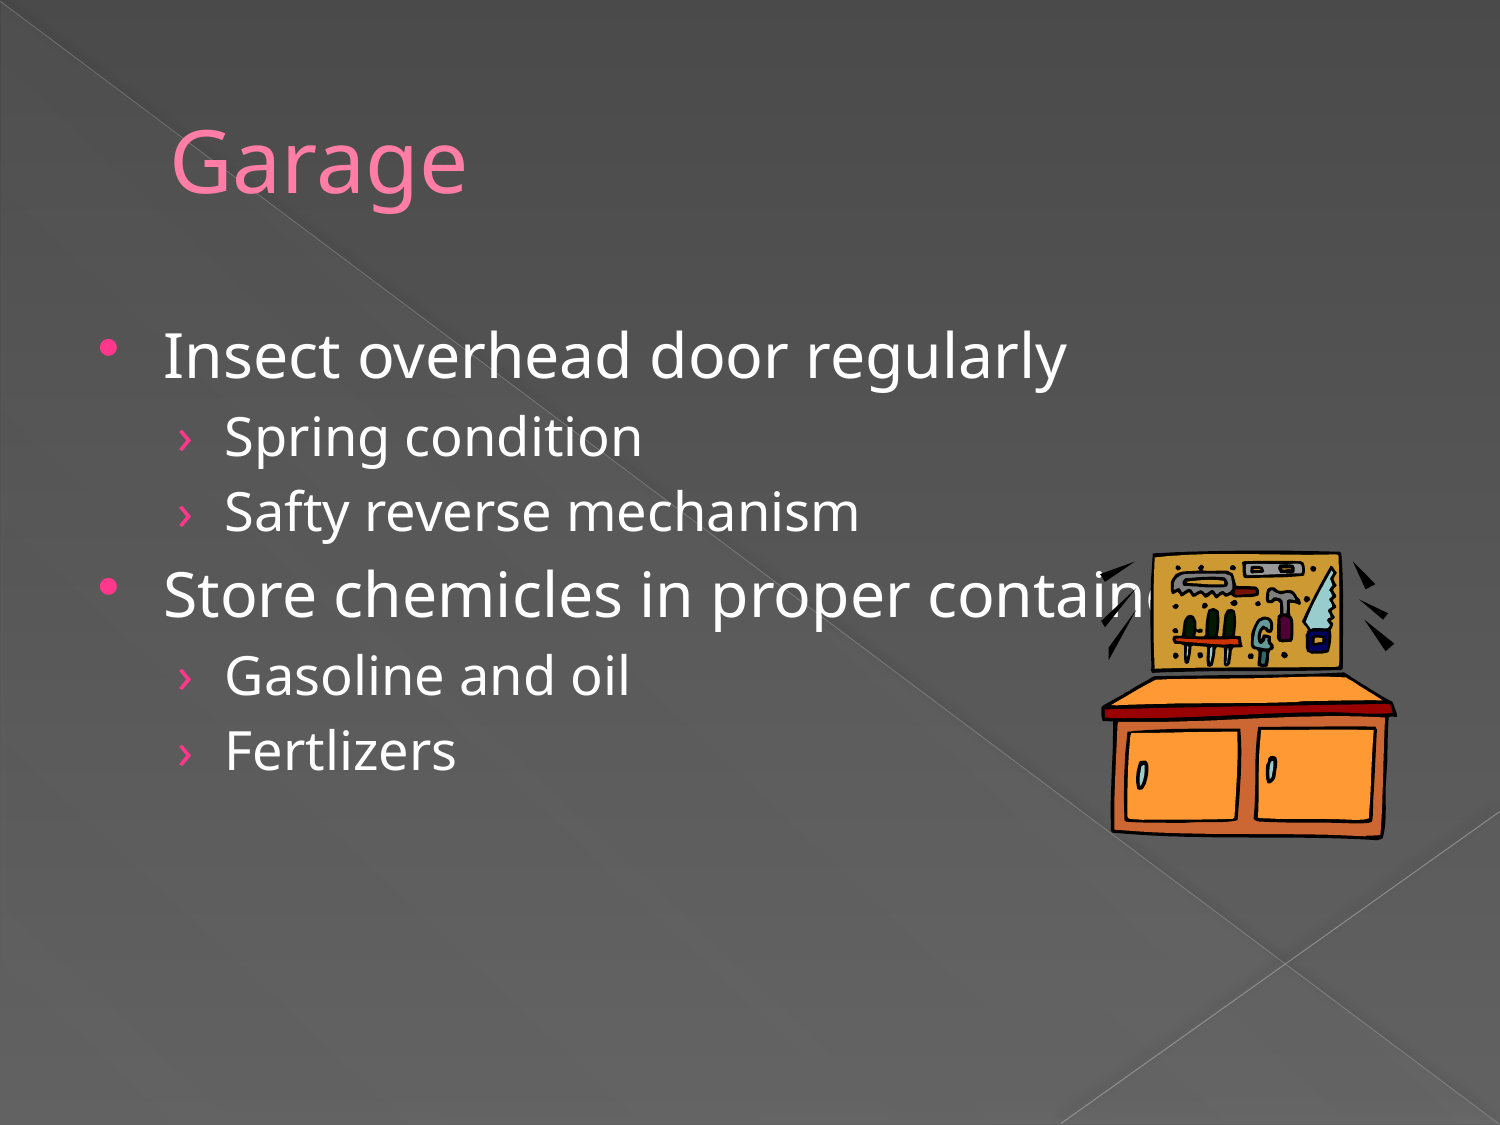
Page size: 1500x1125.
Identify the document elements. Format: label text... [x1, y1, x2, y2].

list Insect overhead door regularly Spring condition Safty reverse mechanism Store chemicles in proper containers Gasoline and oil Fertlizers [75, 308, 1425, 1059]
picture [1099, 549, 1398, 842]
title Garage [75, 43, 1425, 274]
